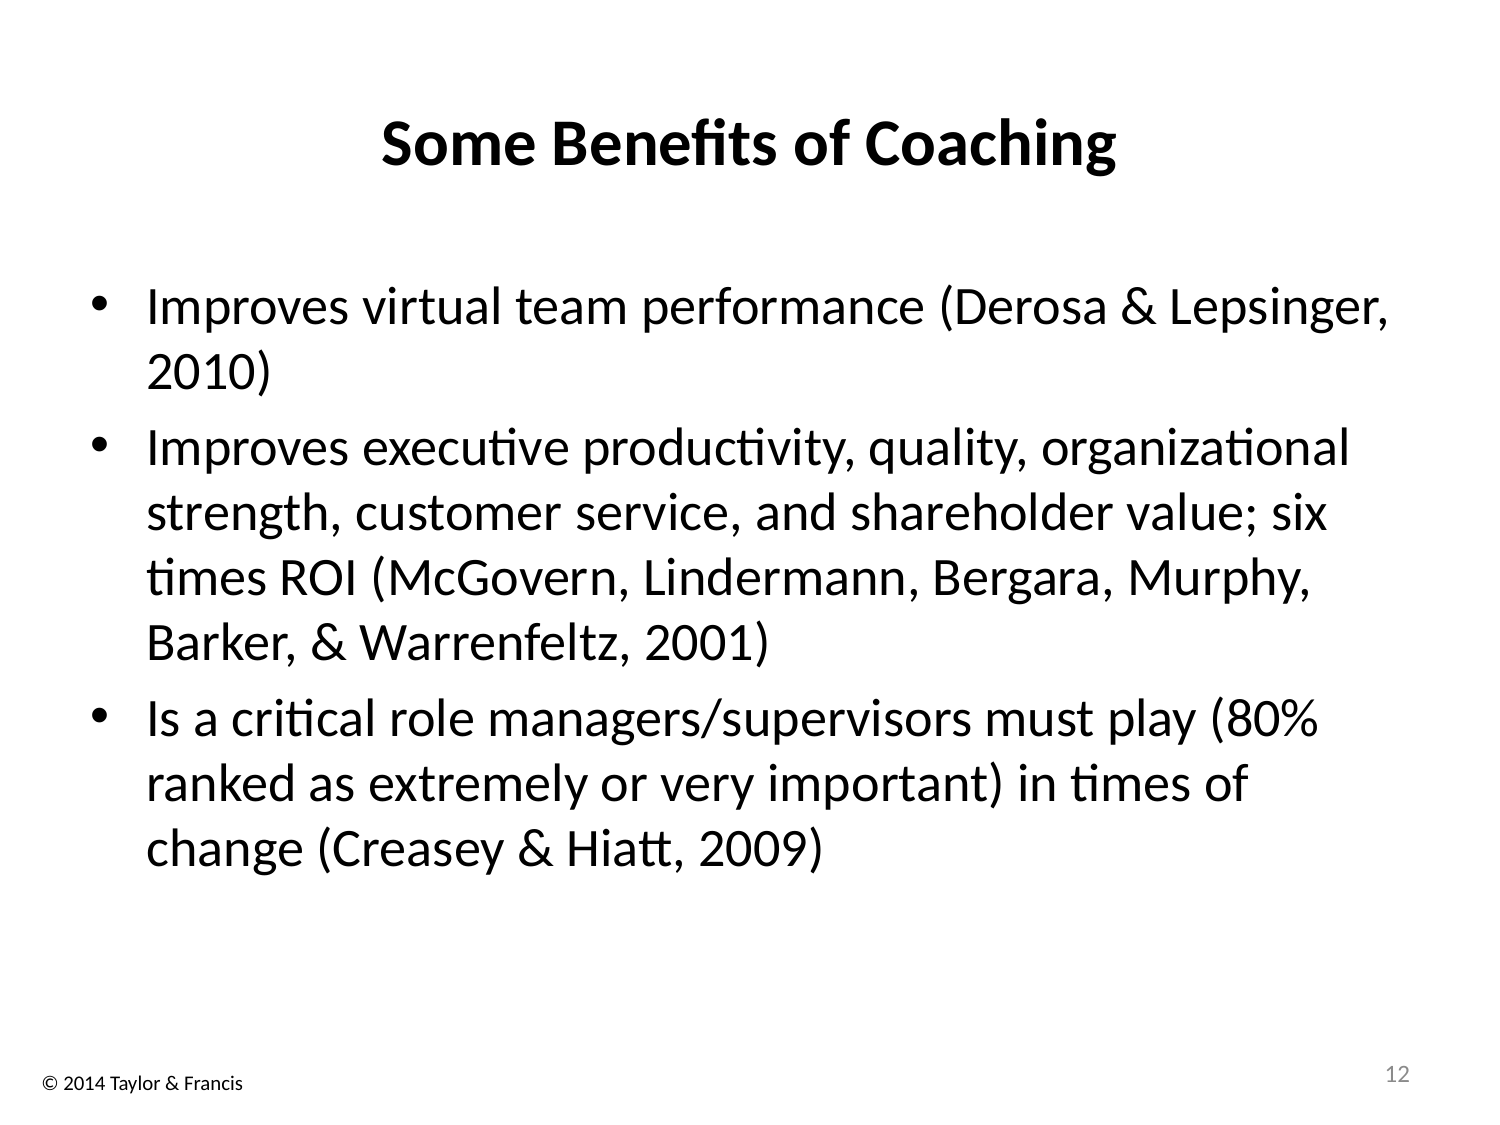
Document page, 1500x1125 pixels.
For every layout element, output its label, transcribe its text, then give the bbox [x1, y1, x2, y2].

text_box © 2014 Taylor & Francis [26, 1062, 262, 1102]
title Some Benefits of Coaching [75, 45, 1425, 233]
slide_number 12 [1074, 1042, 1425, 1103]
list Improves virtual team performance (Derosa & Lepsinger, 2010) Improves executive productivity, quality, organizational strength, customer service, and shareholder value; six times ROI (McGovern, Lindermann, Bergara, Murphy, Barker, & Warrenfeltz, 2001) Is a critical role managers/supervisors must play (80% ranked as extremely or very important) in times of change (Creasey & Hiatt, 2009) [75, 262, 1425, 1005]
